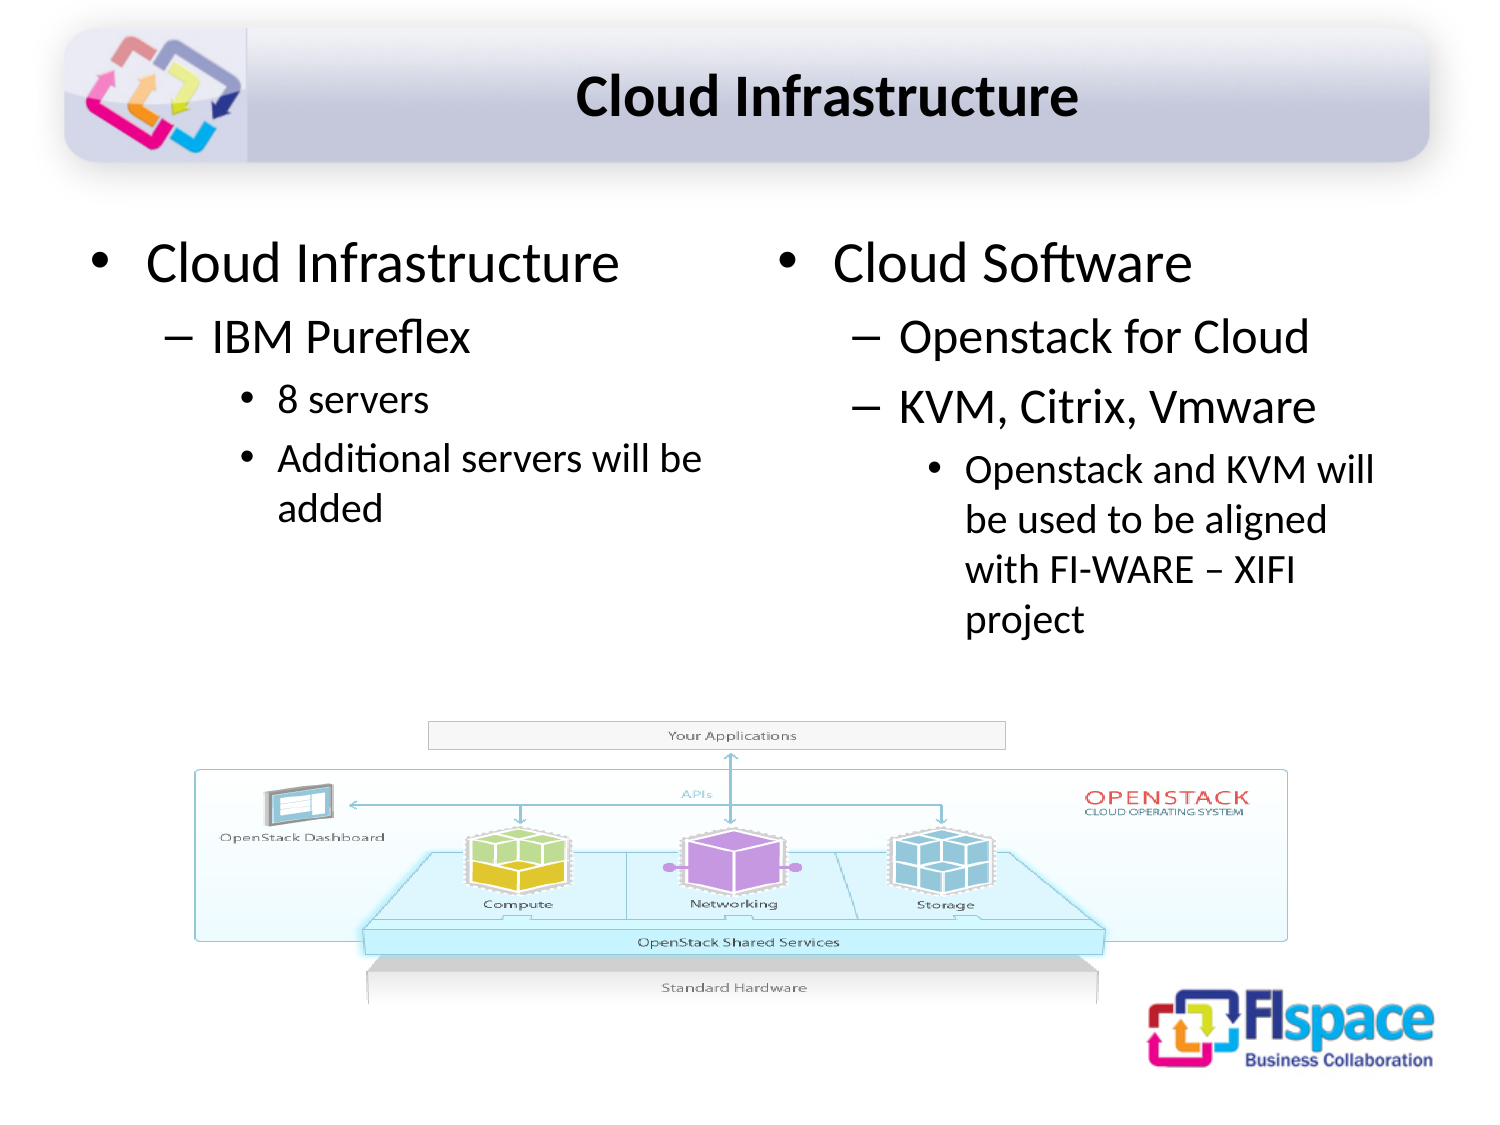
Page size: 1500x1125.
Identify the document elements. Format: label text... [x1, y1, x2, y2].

title Cloud Infrastructure [263, 41, 1395, 143]
picture [0, 0, 1500, 1125]
text_box Cloud Infrastructure IBM Pureflex 8 servers Additional servers will be added [74, 216, 738, 690]
text_box Cloud Software Openstack for Cloud KVM, Citrix, Vmware Openstack and KVM will be used to be aligned with FI-WARE – XIFI project [762, 216, 1425, 690]
